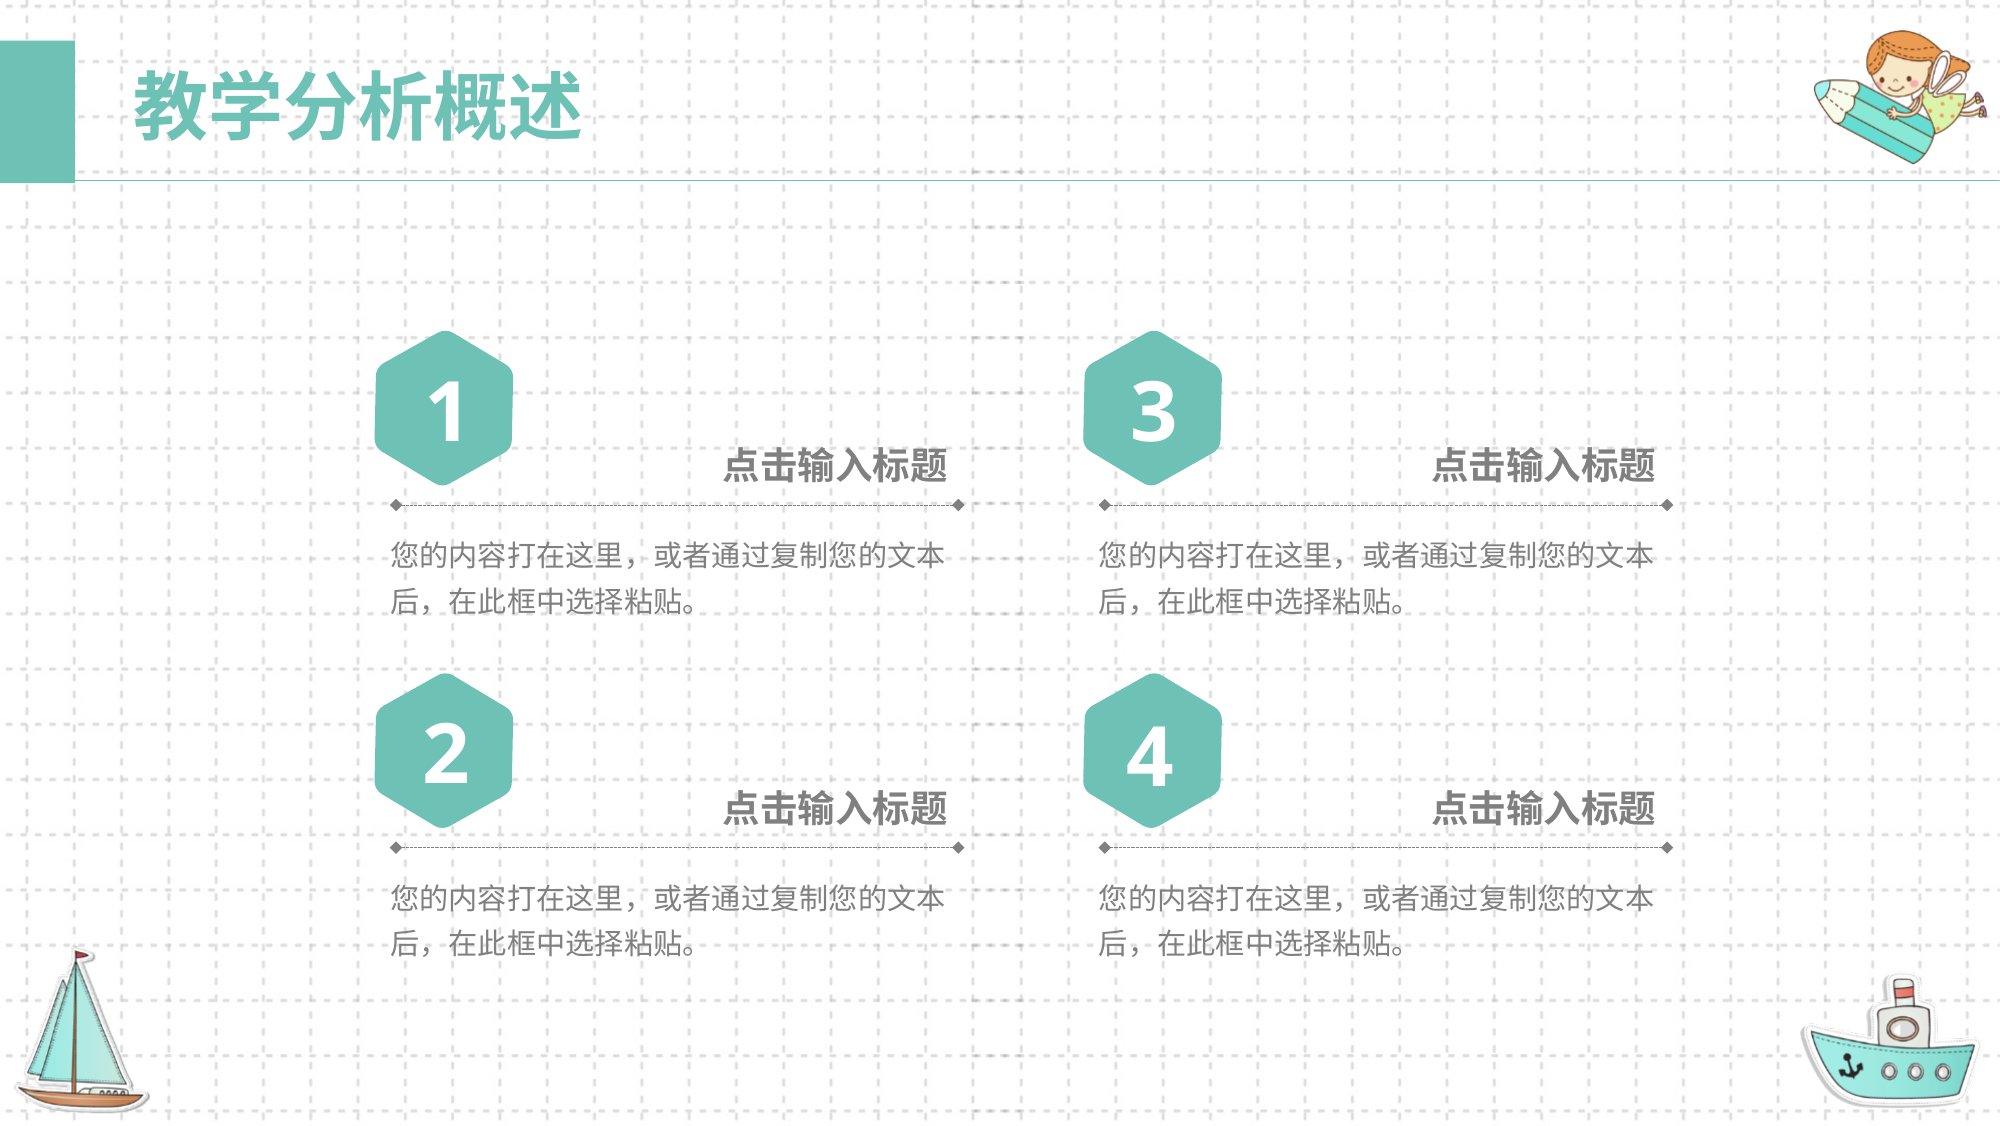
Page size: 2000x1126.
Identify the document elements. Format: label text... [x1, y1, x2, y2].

text_box 您的内容打在这里，或者通过复制您的文本后，在此框中选择粘贴。 [1084, 862, 1697, 968]
text_box 点击输入标题 [1416, 434, 1672, 495]
text_box 2 [407, 693, 470, 808]
text_box 您的内容打在这里，或者通过复制您的文本后，在此框中选择粘贴。 [375, 862, 988, 968]
picture [0, 184, 2000, 1126]
text_box 点击输入标题 [707, 434, 963, 495]
text_box 1 [409, 350, 472, 466]
text_box [1083, 330, 1222, 486]
text_box [1083, 673, 1222, 828]
text_box 您的内容打在这里，或者通过复制您的文本后，在此框中选择粘贴。 [375, 519, 988, 626]
text_box [374, 330, 514, 486]
text_box 点击输入标题 [707, 777, 963, 838]
picture [0, 0, 2000, 9]
text_box 点击输入标题 [1416, 777, 1672, 838]
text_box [0, 9, 2000, 184]
text_box 4 [1111, 695, 1174, 811]
text_box 3 [1116, 350, 1178, 466]
text_box [374, 673, 514, 828]
text_box 您的内容打在这里，或者通过复制您的文本后，在此框中选择粘贴。 [1084, 519, 1697, 626]
